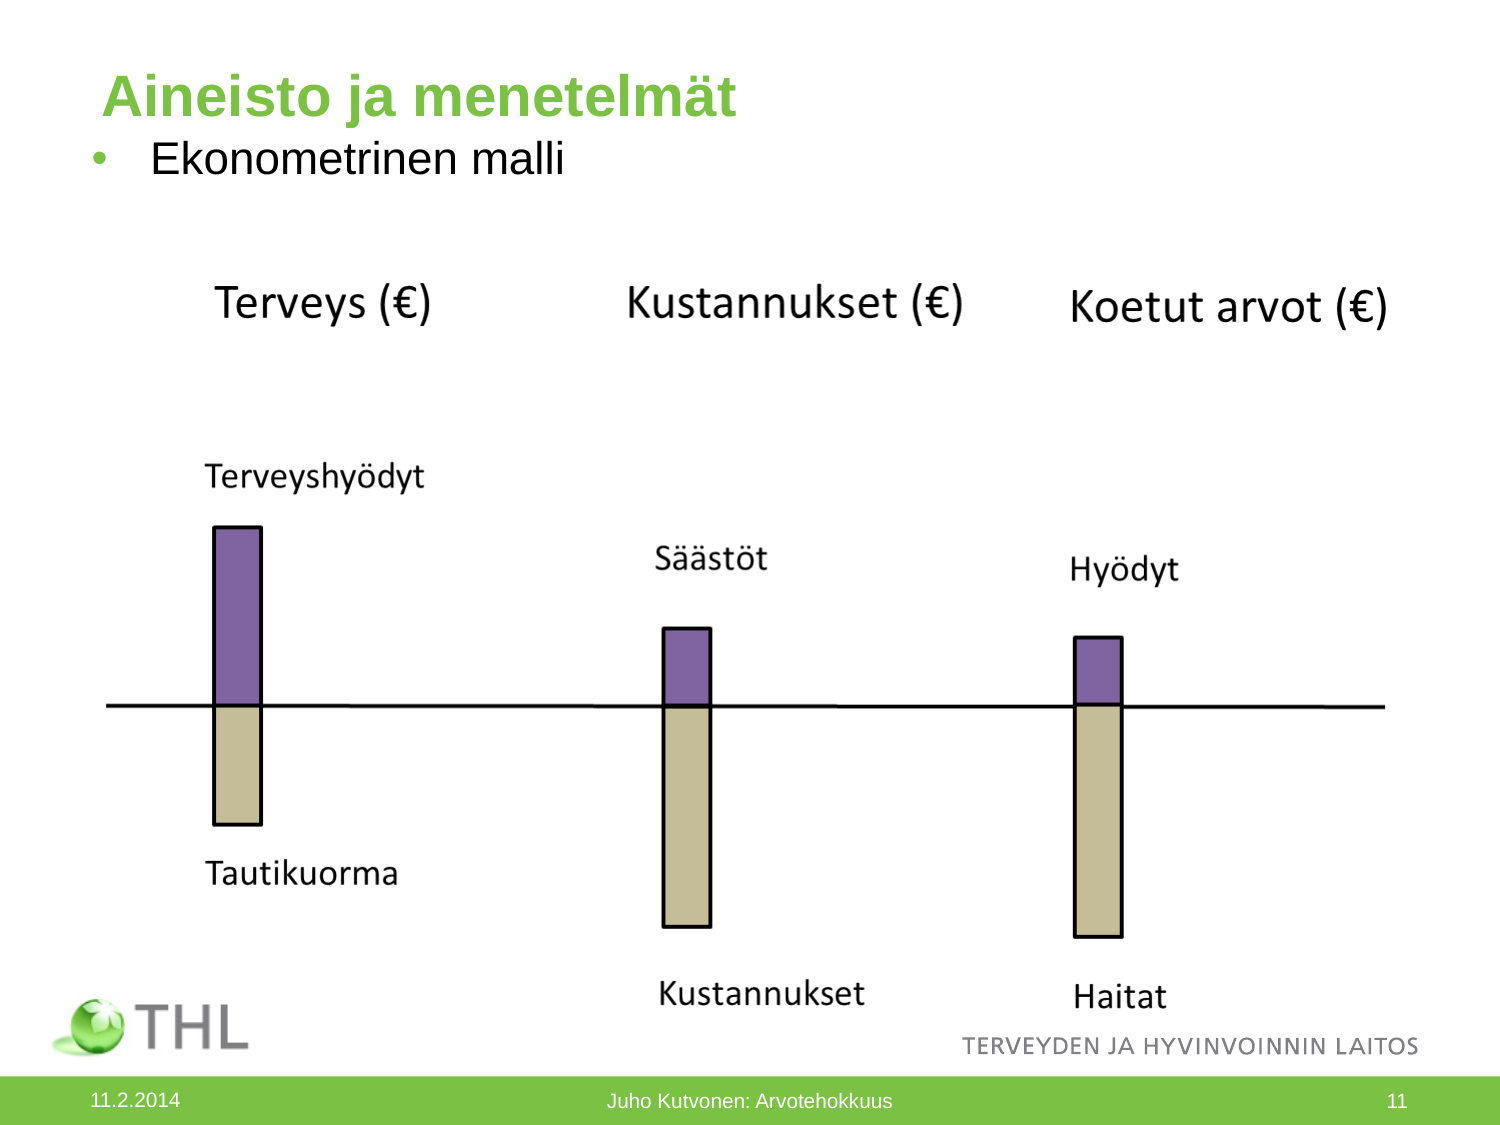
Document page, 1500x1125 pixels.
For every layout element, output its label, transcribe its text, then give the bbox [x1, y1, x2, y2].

title Aineisto ja menetelmät [86, 0, 1437, 136]
footer Juho Kutvonen: Arvotehokkuus [253, 1082, 1245, 1118]
slide_number 11 [1245, 1082, 1424, 1118]
list Ekonometrinen malli [76, 125, 1426, 923]
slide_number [74, 1080, 255, 1118]
picture [24, 255, 1419, 1067]
